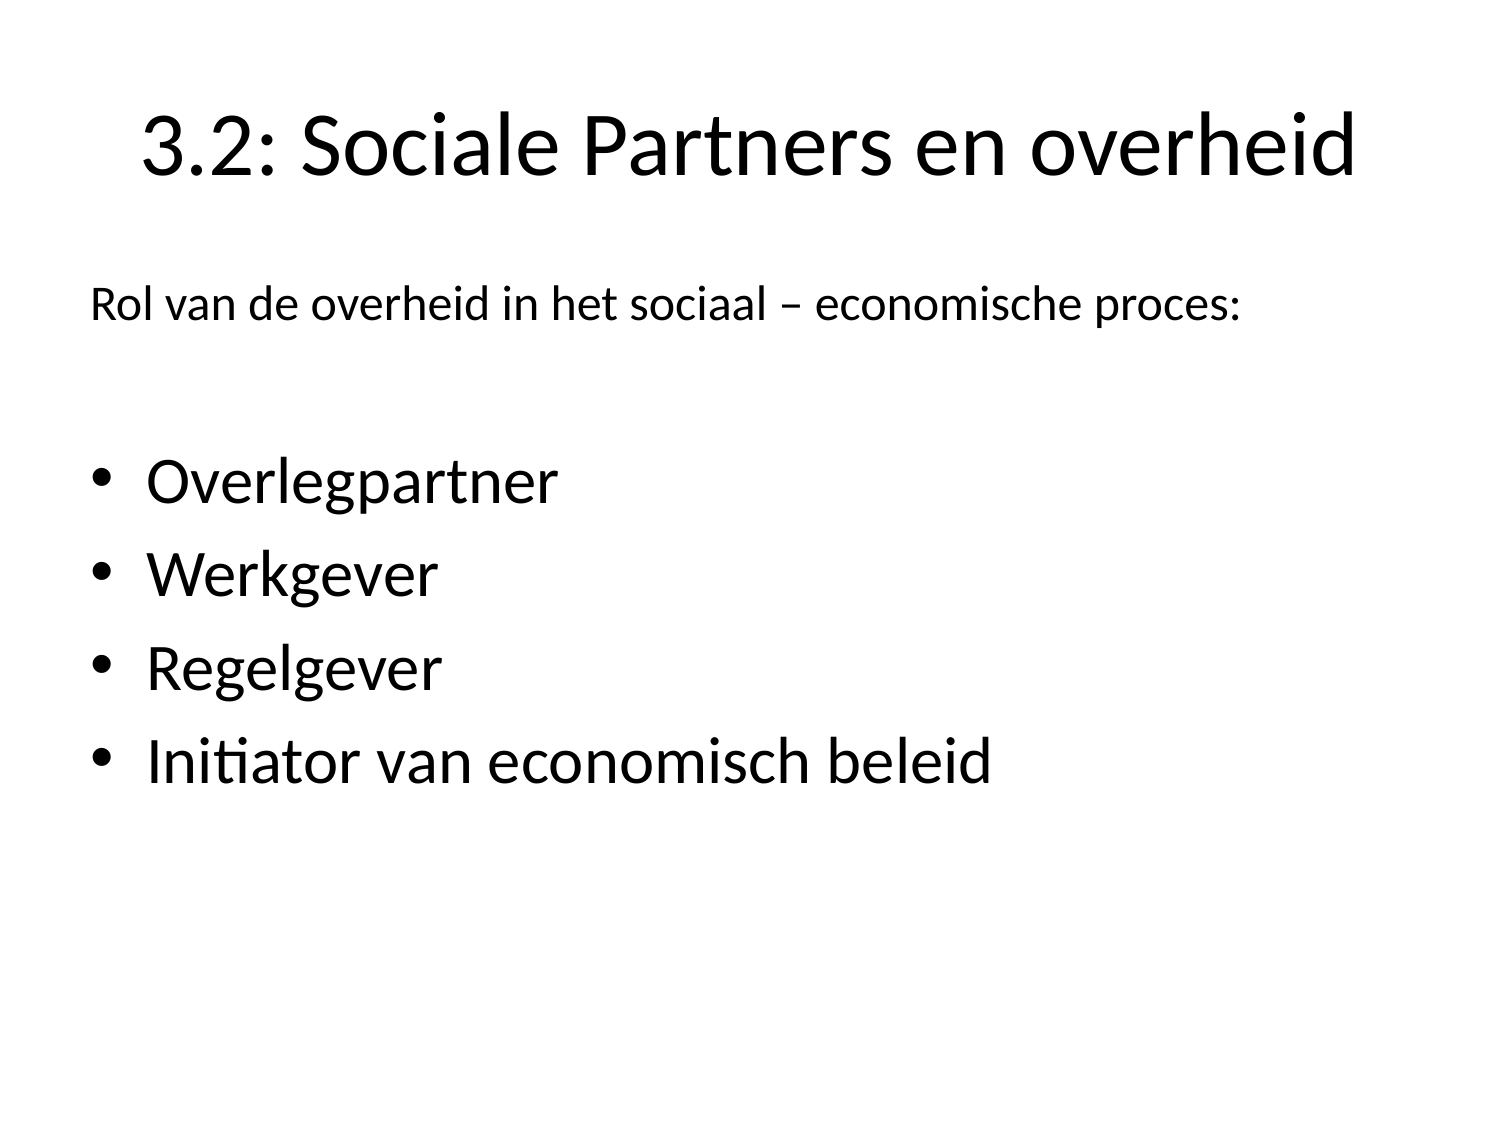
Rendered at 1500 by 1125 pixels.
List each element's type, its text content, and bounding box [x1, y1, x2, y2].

title 3.2: Sociale Partners en overheid [75, 45, 1425, 233]
list Rol van de overheid in het sociaal – economische proces: Overlegpartner Werkgever Regelgever Initiator van economisch beleid [75, 262, 1425, 1005]
